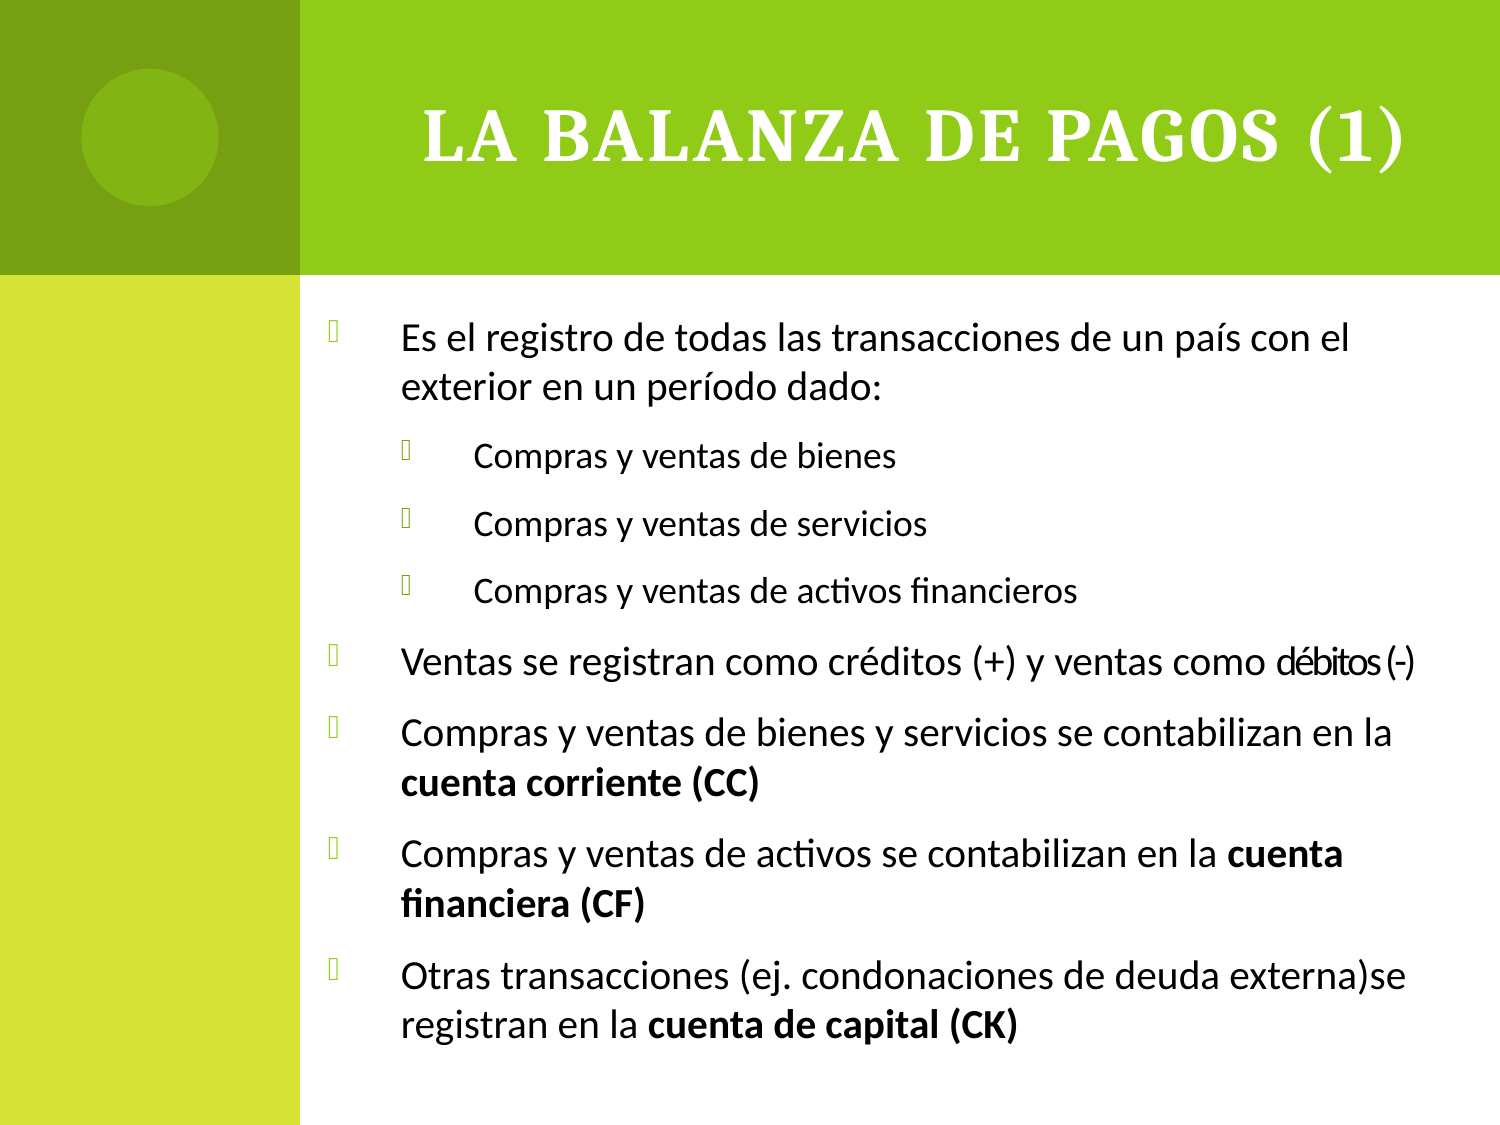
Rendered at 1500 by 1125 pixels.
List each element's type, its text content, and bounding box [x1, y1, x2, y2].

list Es el registro de todas las transacciones de un país con el exterior en un período dado: Compras y ventas de bienes Compras y ventas de servicios Compras y ventas de activos financieros Ventas se registran como créditos (+) y ventas como débitos (-) Compras y ventas de bienes y servicios se contabilizan en la cuenta corriente (CC) Compras y ventas de activos se contabilizan en la cuenta financiera (CF) Otras transacciones (ej. condonaciones de deuda externa)se registran en la cuenta de capital (CK) [312, 302, 1447, 1071]
title La Balanza de Pagos (1) [399, 37, 1425, 225]
